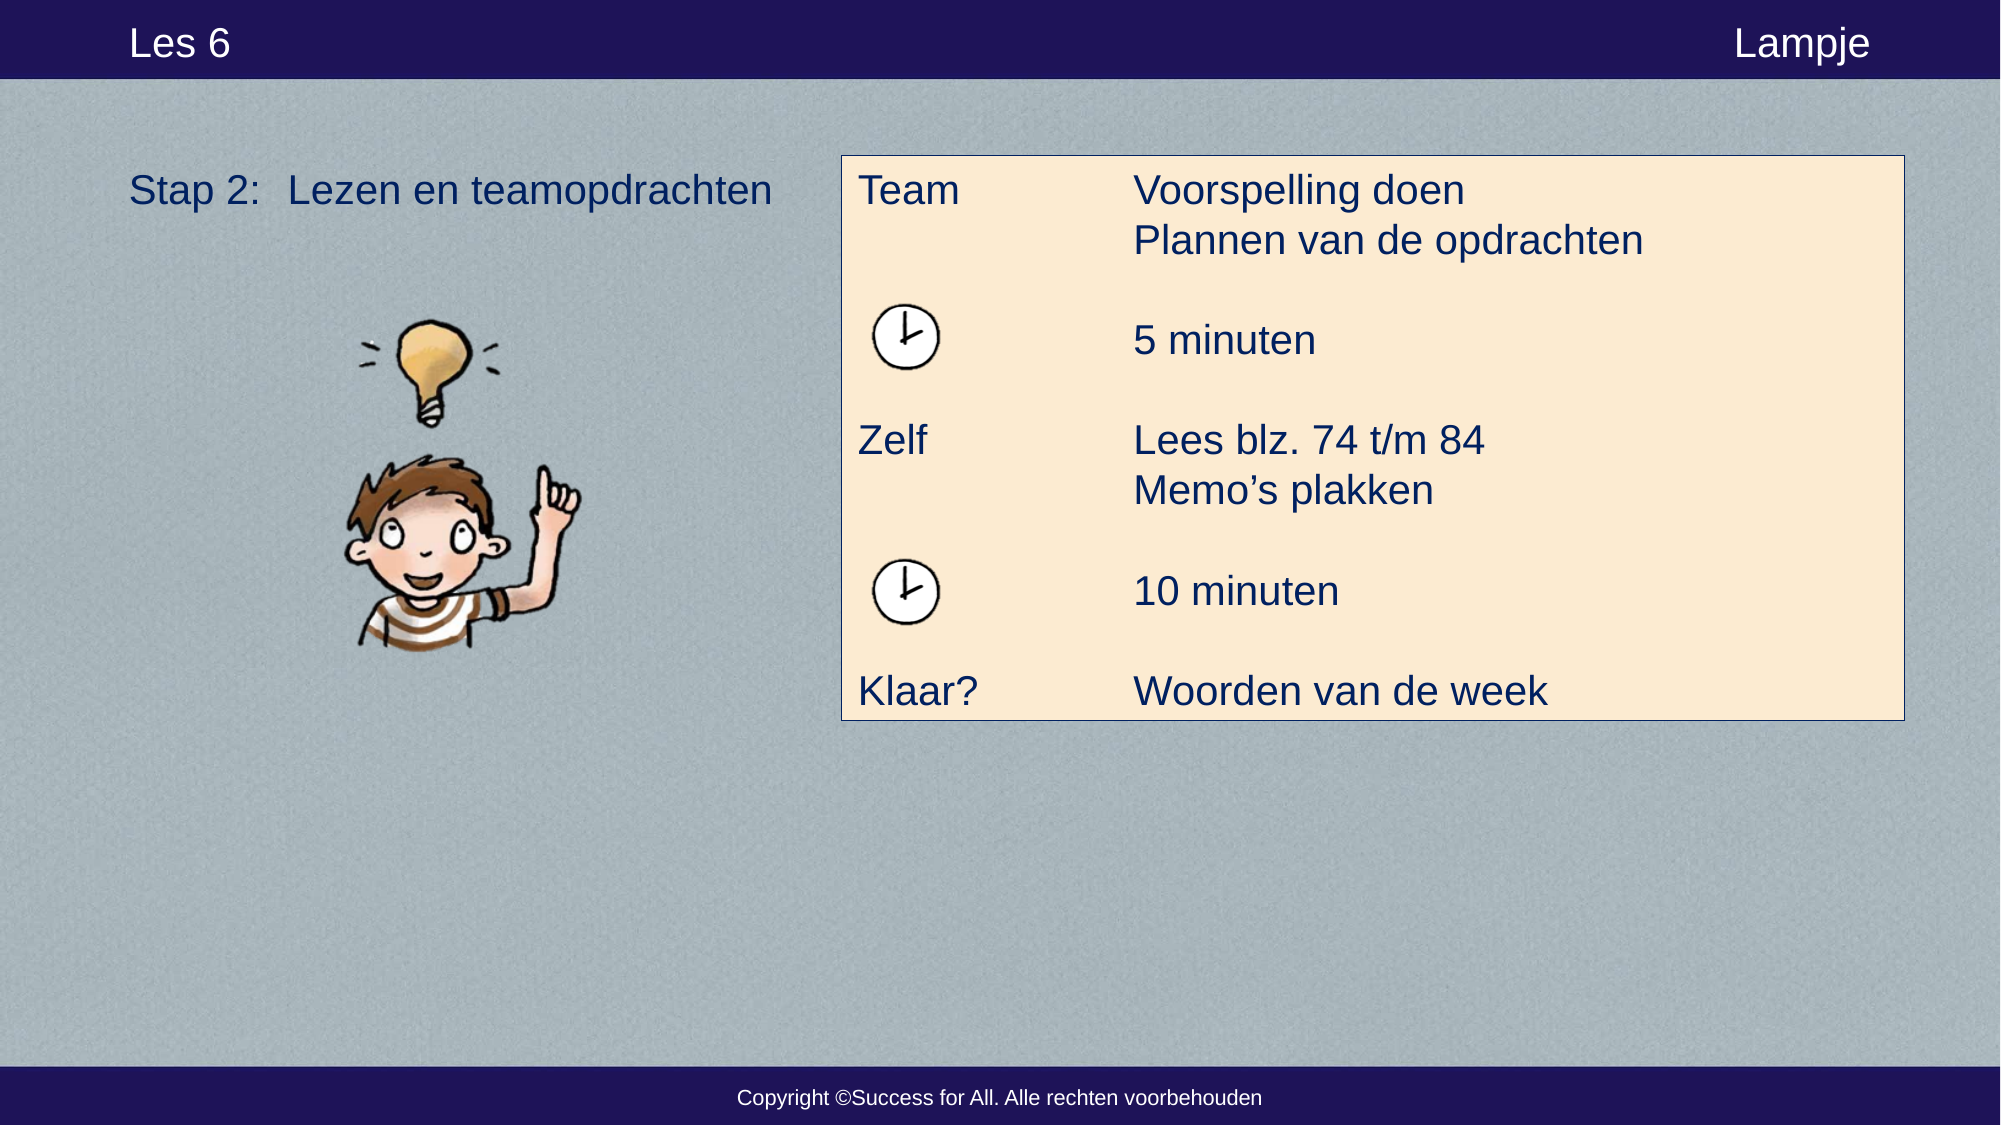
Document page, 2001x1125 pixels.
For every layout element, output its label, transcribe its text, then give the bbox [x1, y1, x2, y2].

text_box Team Voorspelling doen Plannen van de opdrachten 5 minuten Zelf Lees blz. 74 t/m 84 Memo’s plakken 10 minuten Klaar? Woorden van de week [841, 155, 1905, 721]
text_box Stap 2: Lezen en teamopdrachten [114, 155, 841, 271]
text_box Les 6 [114, 8, 354, 73]
picture [0, 0, 2001, 1125]
text_box Lampje [999, 8, 1886, 73]
text_box Copyright ©Success for All. Alle rechten voorbehouden [0, 1076, 2000, 1125]
